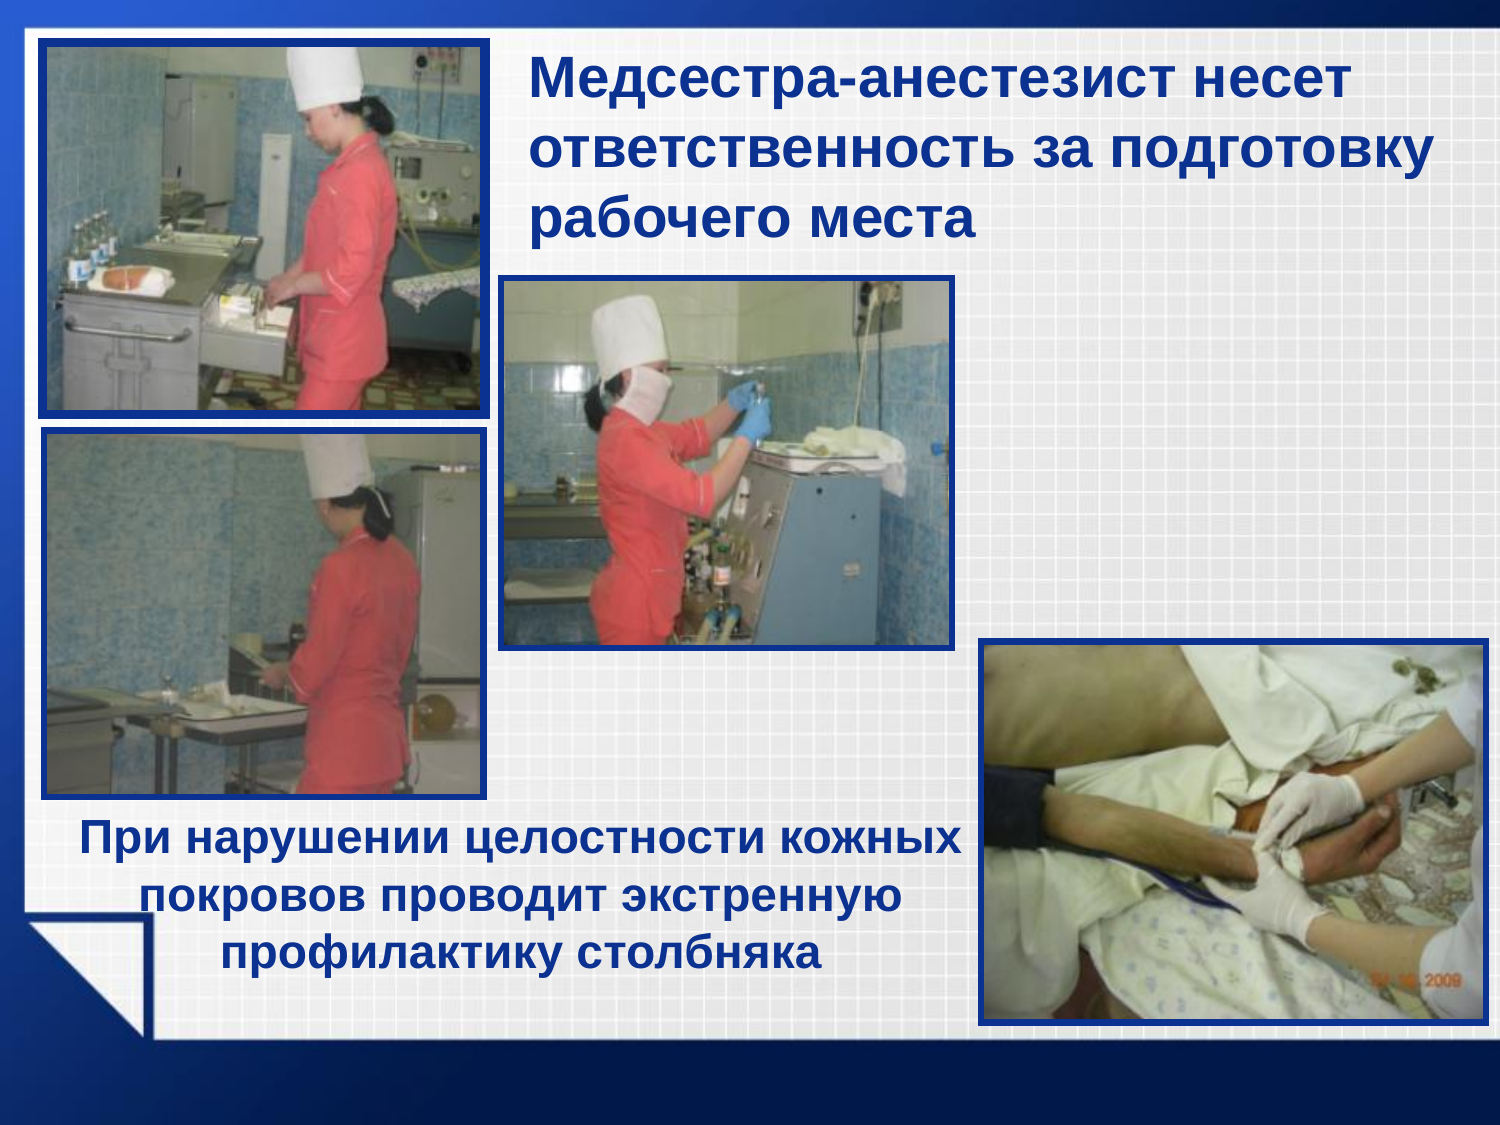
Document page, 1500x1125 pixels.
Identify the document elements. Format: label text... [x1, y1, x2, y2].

text_box Медсестра-анестезист несет ответственность за подготовку рабочего места [513, 32, 1483, 257]
text_box При нарушении целостности кожных покровов проводит экстренную профилактику столбняка [53, 798, 979, 986]
picture [0, 0, 1500, 1125]
